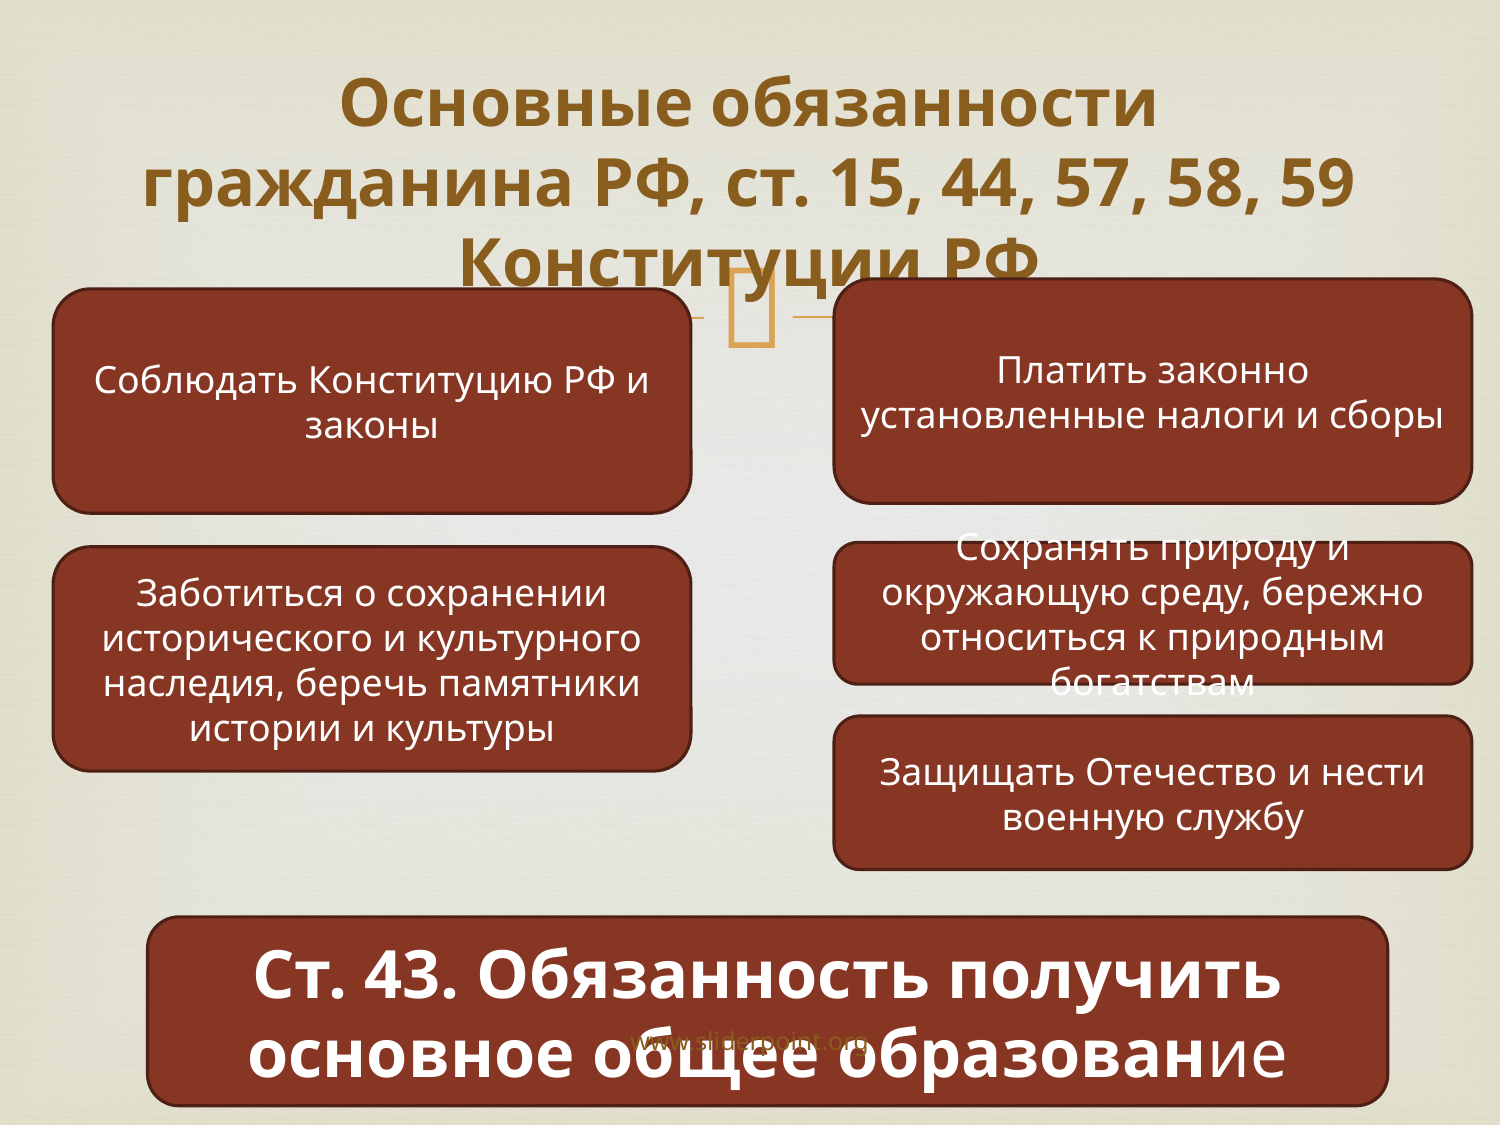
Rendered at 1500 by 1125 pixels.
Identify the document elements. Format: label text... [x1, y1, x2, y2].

text_box Соблюдать Конституцию РФ и законы [51, 287, 693, 515]
title Основные обязанности гражданина РФ, ст. 15, 44, 57, 58, 59 Конституции РФ [112, 93, 1386, 267]
text_box Ст. 43. Обязанность получить основное общее образование [145, 915, 1390, 1108]
text_box Заботиться о сохранении исторического и культурного наследия, беречь памятники истории и культуры [51, 545, 693, 773]
footer www.sliderpoint.org [512, 1010, 988, 1071]
text_box Платить законно установленные налоги и сборы [832, 277, 1474, 505]
text_box Сохранять природу и окружающую среду, бережно относиться к природным богатствам [832, 540, 1474, 686]
text_box Защищать Отечество и нести военную службу [832, 714, 1474, 872]
